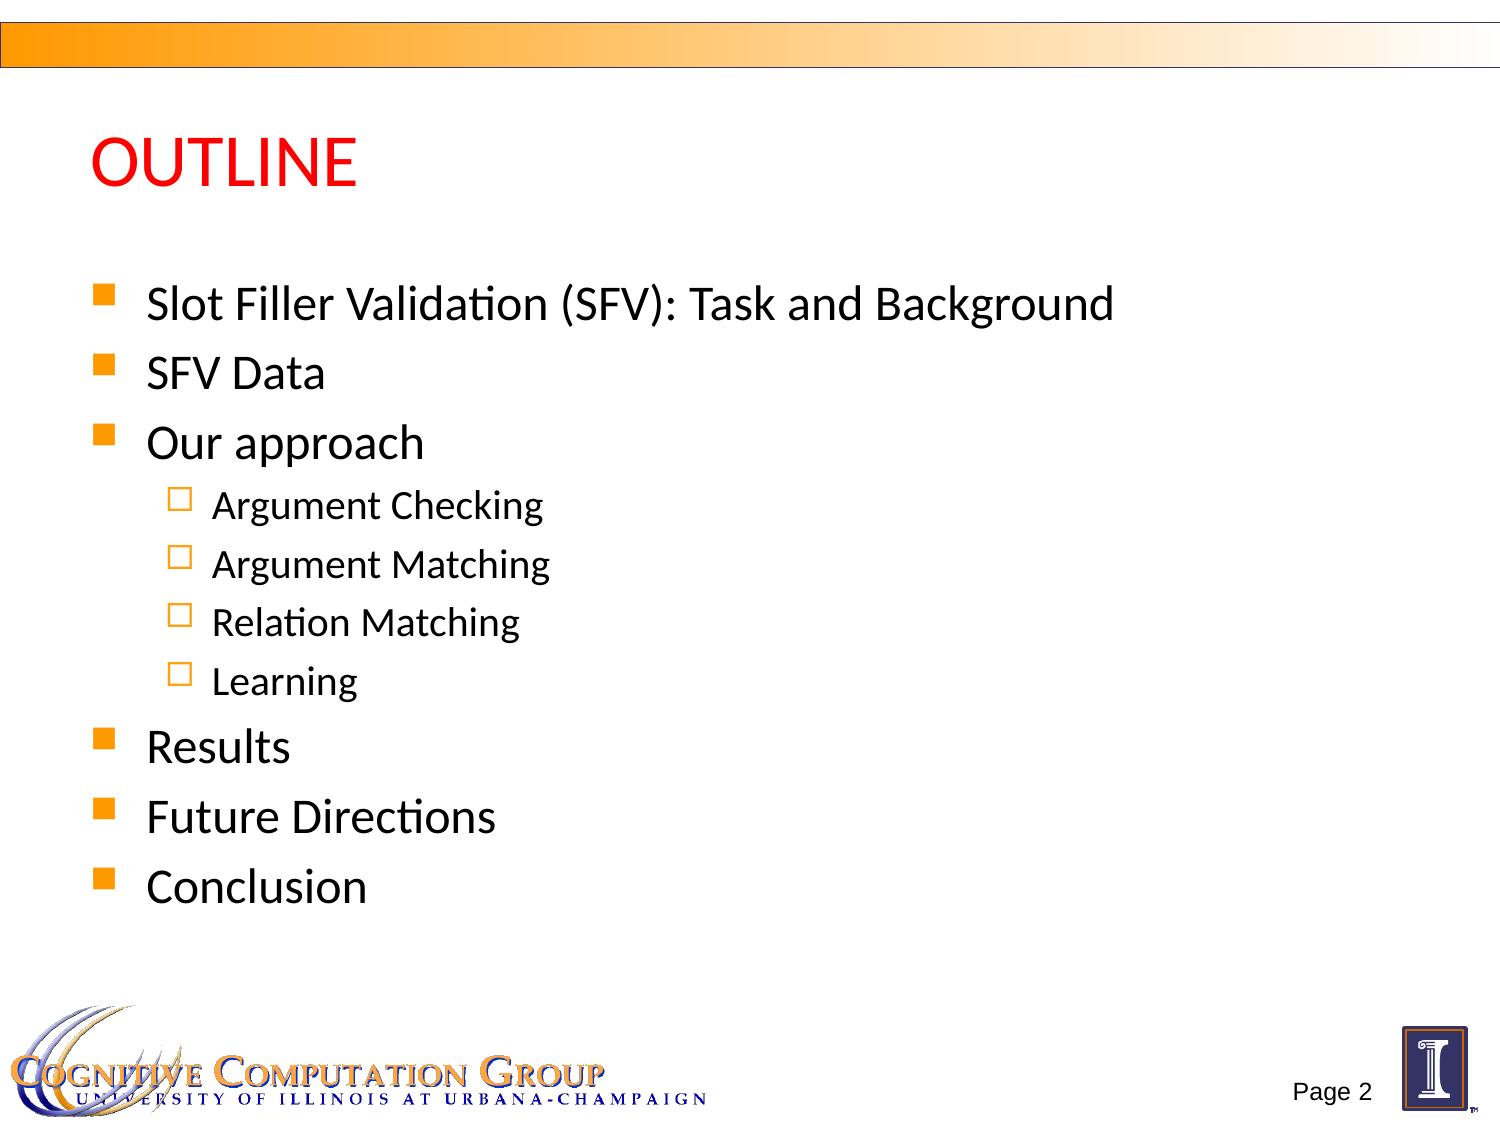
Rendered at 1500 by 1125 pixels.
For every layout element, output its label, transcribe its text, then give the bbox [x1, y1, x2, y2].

list Slot Filler Validation (SFV): Task and Background SFV Data Our approach Argument Checking Argument Matching Relation Matching Learning Results Future Directions Conclusion [75, 262, 1425, 1013]
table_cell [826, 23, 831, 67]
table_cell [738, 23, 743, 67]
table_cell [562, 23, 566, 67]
title OUTLINE [75, 75, 1425, 238]
slide_number Page 2 [1237, 1074, 1388, 1113]
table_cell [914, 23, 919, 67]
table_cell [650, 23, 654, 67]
picture [0, 1000, 713, 1125]
